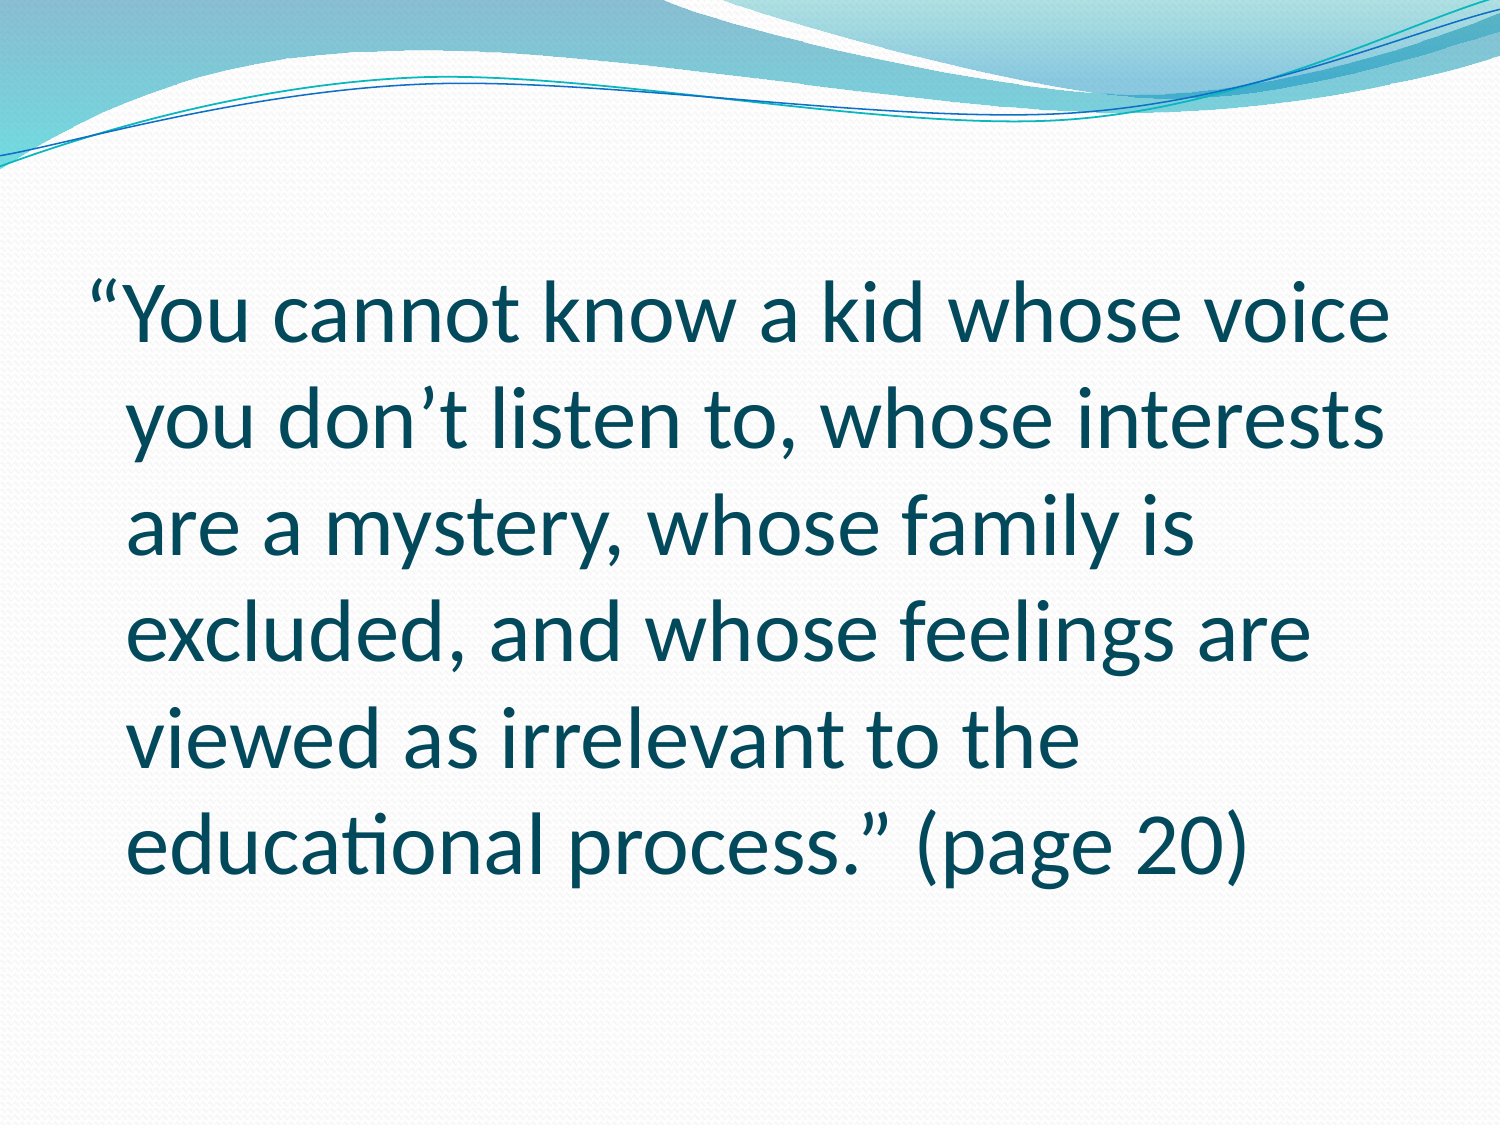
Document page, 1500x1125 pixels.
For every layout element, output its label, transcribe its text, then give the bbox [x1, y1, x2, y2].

list “You cannot know a kid whose voice you don’t listen to, whose interests are a mystery, whose family is excluded, and whose feelings are viewed as irrelevant to the educational process.” (page 20) [70, 246, 1421, 967]
